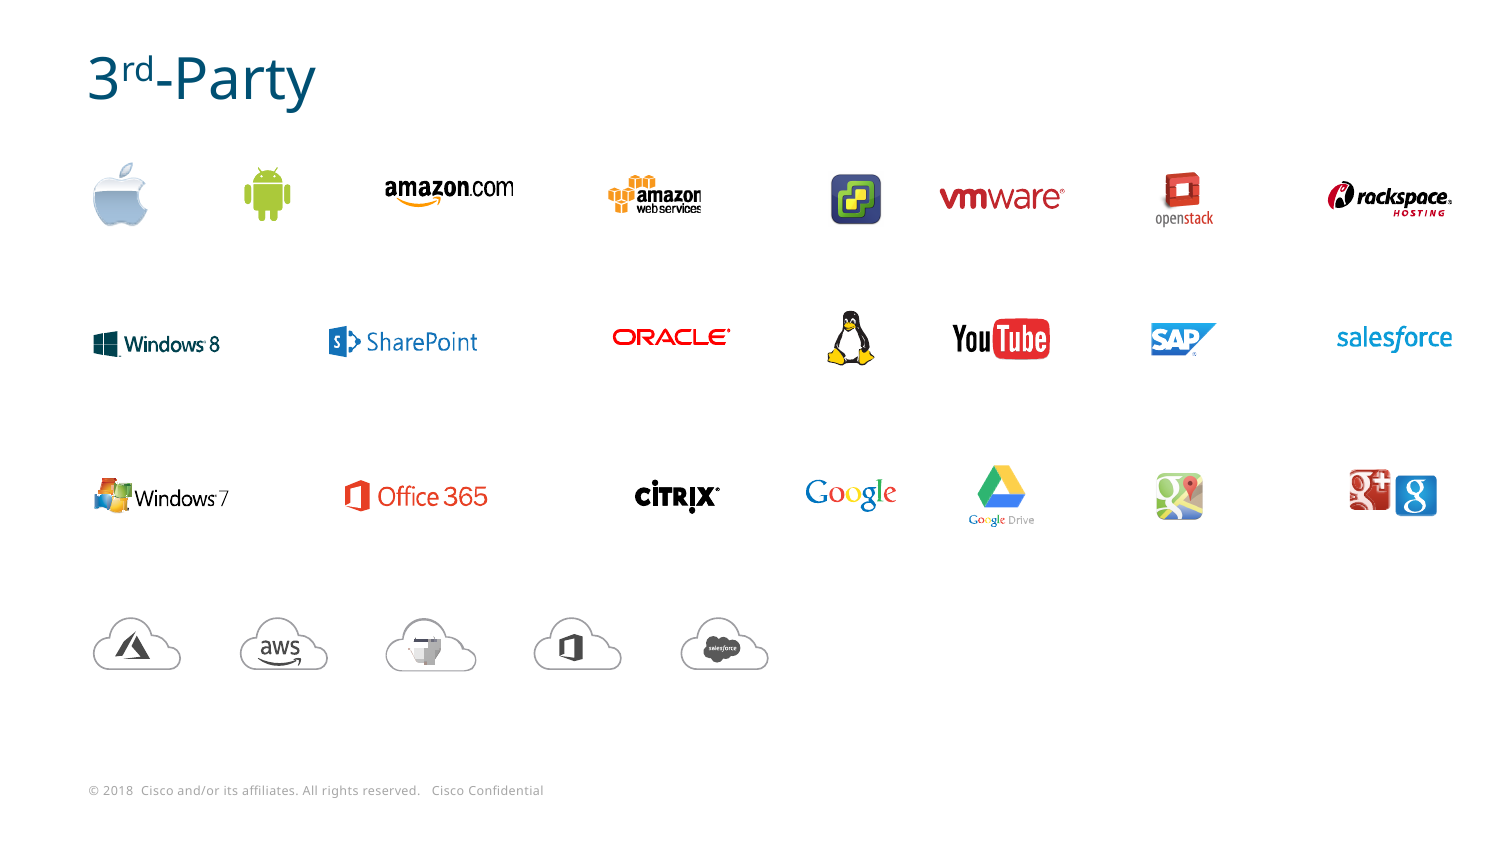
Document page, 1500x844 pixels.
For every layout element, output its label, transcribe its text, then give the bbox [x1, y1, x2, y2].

picture [1154, 169, 1215, 229]
picture [1409, 335, 1414, 343]
picture [385, 179, 513, 209]
picture [243, 166, 291, 221]
picture [533, 617, 628, 672]
picture [939, 188, 1066, 210]
picture [680, 617, 775, 672]
picture [94, 478, 249, 515]
picture [828, 170, 885, 227]
picture [1151, 321, 1218, 356]
picture [92, 161, 149, 227]
picture [385, 617, 477, 672]
picture [1154, 471, 1205, 521]
title 3rd-Party [72, 22, 1442, 143]
picture [92, 617, 187, 672]
picture [328, 325, 478, 358]
picture [952, 318, 1051, 360]
picture [1327, 180, 1452, 218]
picture [1433, 335, 1440, 344]
picture [968, 465, 1035, 527]
picture [1336, 324, 1452, 353]
picture [805, 479, 897, 513]
picture [1341, 468, 1438, 523]
picture [608, 175, 701, 213]
picture [634, 478, 721, 515]
picture [92, 330, 221, 357]
picture [819, 308, 882, 370]
picture [344, 480, 488, 513]
picture [239, 617, 334, 672]
picture [612, 327, 732, 345]
